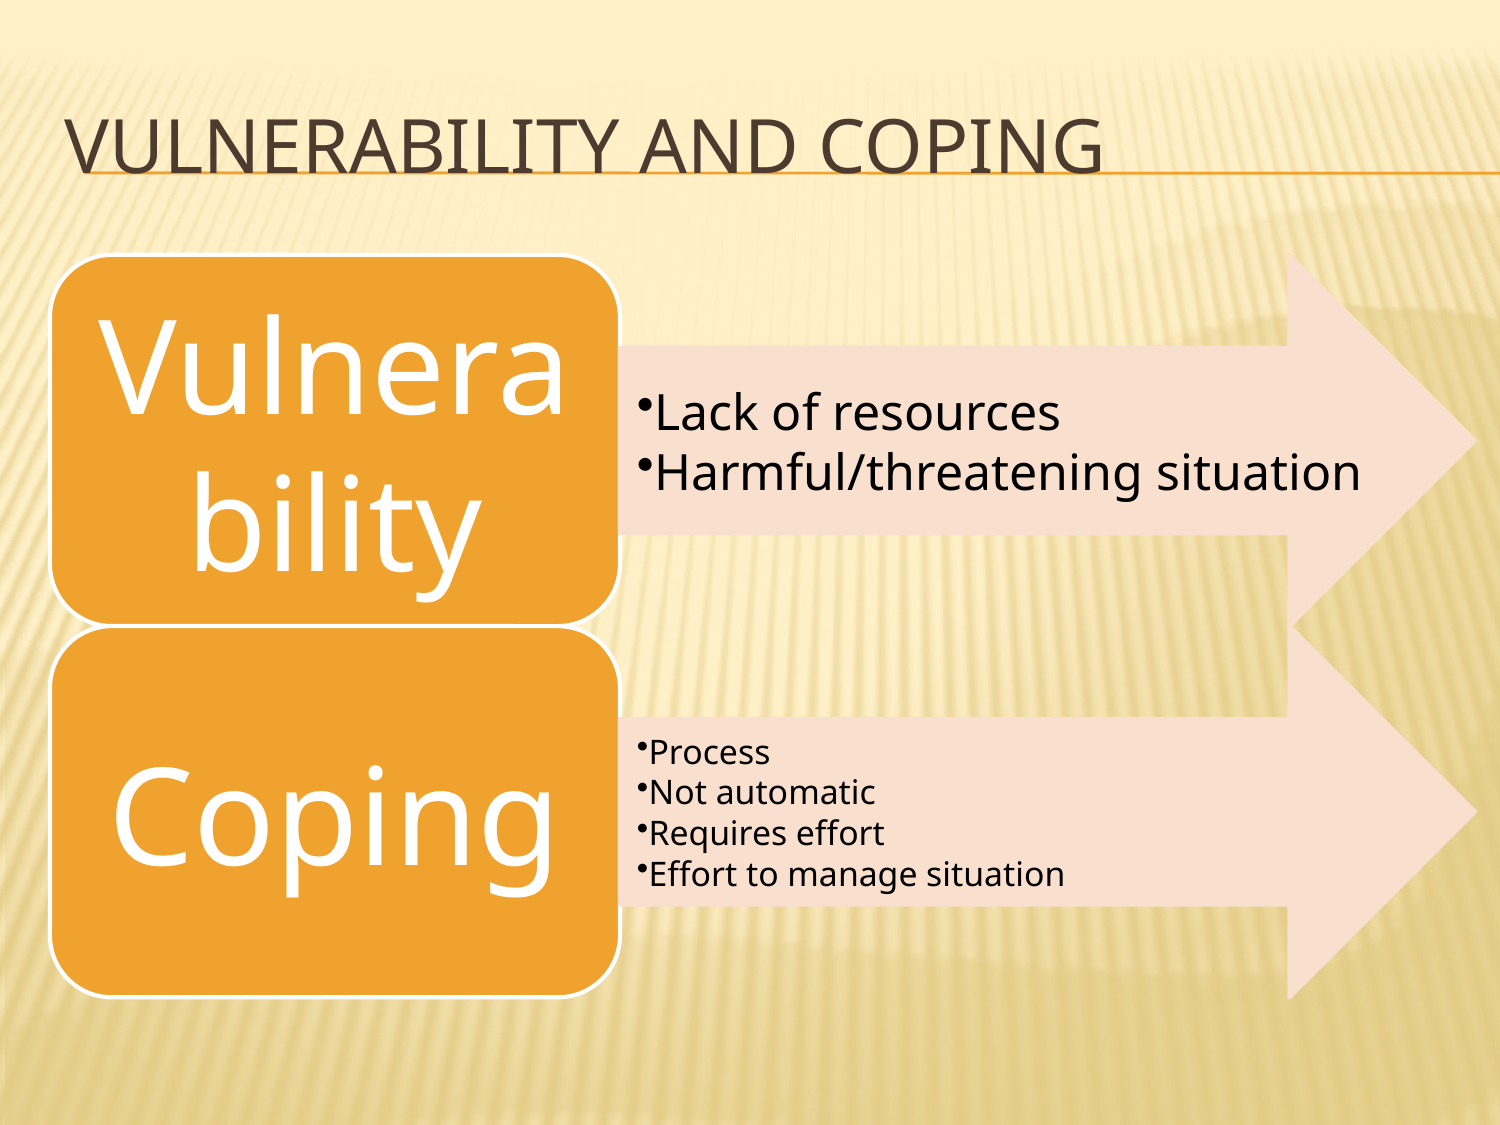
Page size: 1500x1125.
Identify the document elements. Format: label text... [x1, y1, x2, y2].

title Vulnerability and coping [50, 75, 1475, 213]
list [49, 254, 1476, 998]
